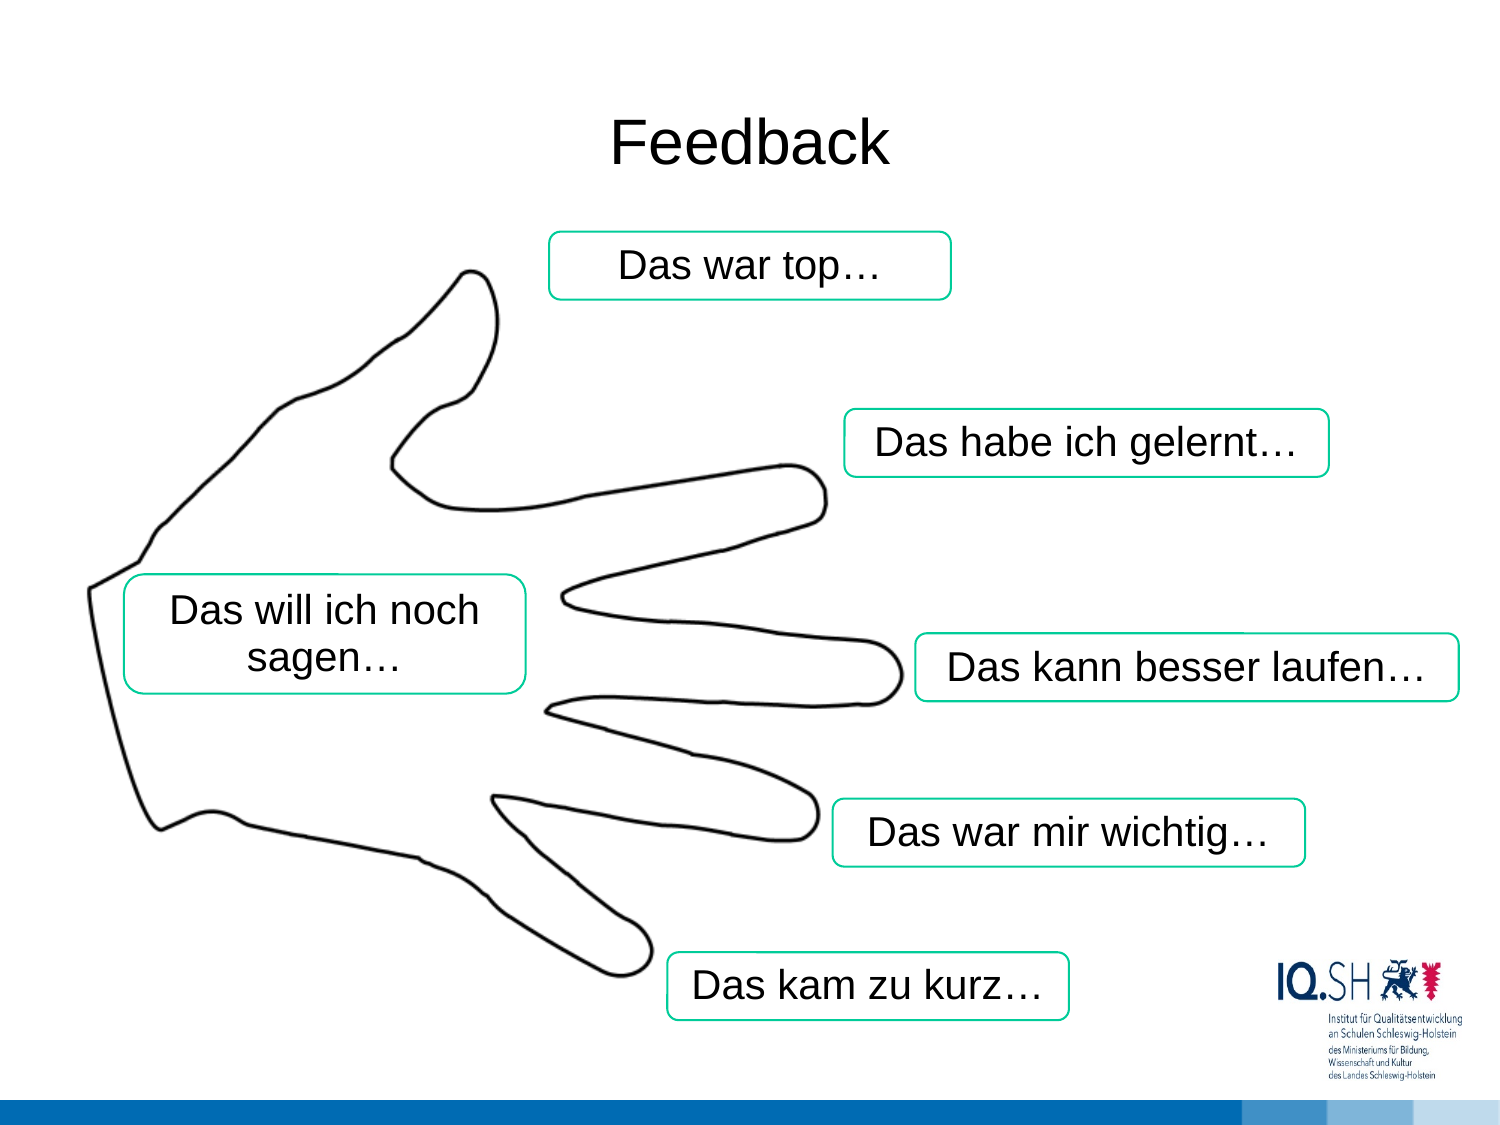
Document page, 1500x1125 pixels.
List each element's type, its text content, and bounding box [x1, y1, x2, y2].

text_box Das war mir wichtig… [916, 797, 1307, 868]
title Feedback [75, 44, 1425, 233]
text_box Das habe ich gelernt… [916, 407, 1330, 478]
picture [76, 255, 916, 988]
picture [0, 1100, 1500, 1125]
text_box Das war top… [548, 230, 952, 301]
picture [1278, 959, 1462, 1081]
text_box Das kam zu kurz… [666, 951, 1070, 1022]
text_box Das kann besser laufen… [916, 632, 1460, 703]
